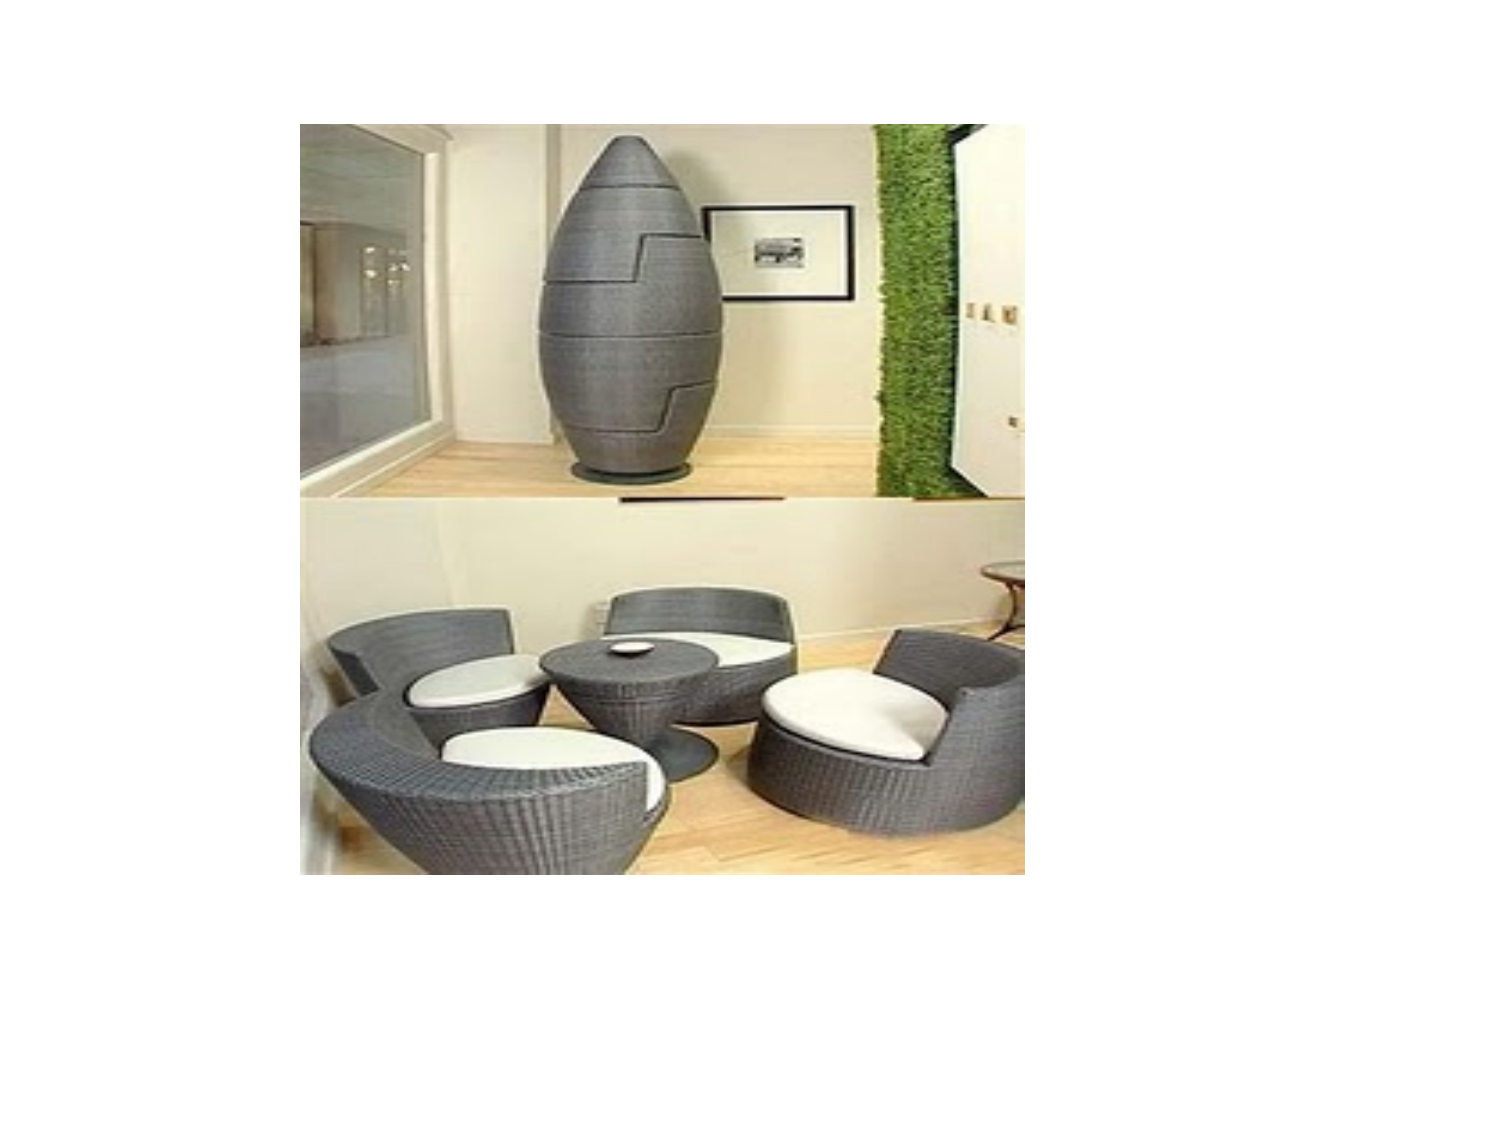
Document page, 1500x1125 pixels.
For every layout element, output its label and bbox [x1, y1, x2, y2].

picture [299, 124, 1026, 876]
